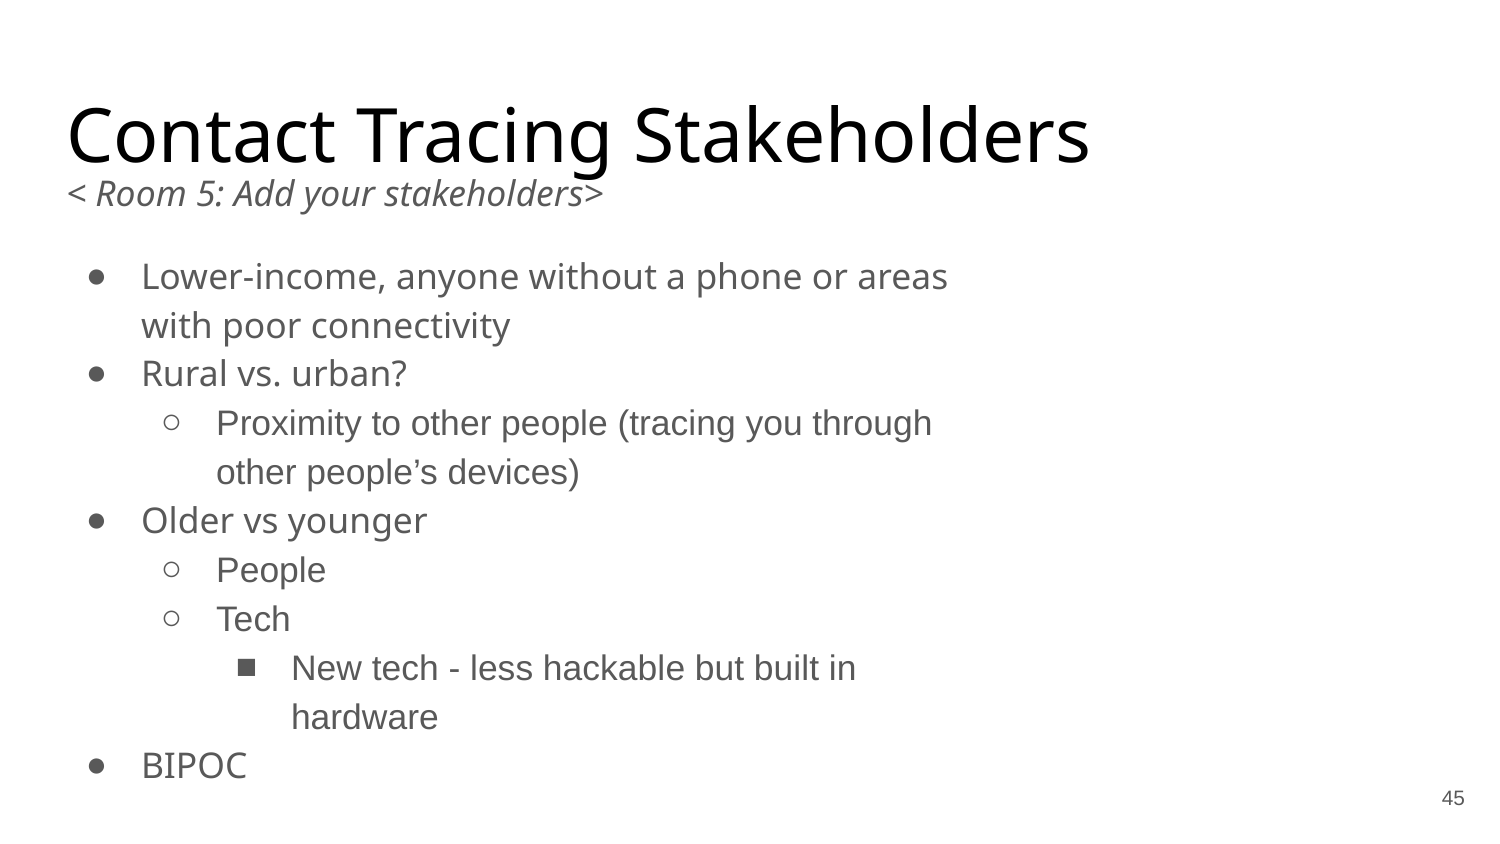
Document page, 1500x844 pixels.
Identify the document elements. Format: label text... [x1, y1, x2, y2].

list < Room 5: Add your stakeholders> Lower-income, anyone without a phone or areas with poor connectivity Rural vs. urban? Proximity to other people (tracing you through other people’s devices) Older vs younger People Tech New tech - less hackable but built in hardware BIPOC [51, 189, 1016, 762]
slide_number 45 [1389, 764, 1480, 830]
title Contact Tracing Stakeholders [51, 72, 1449, 167]
